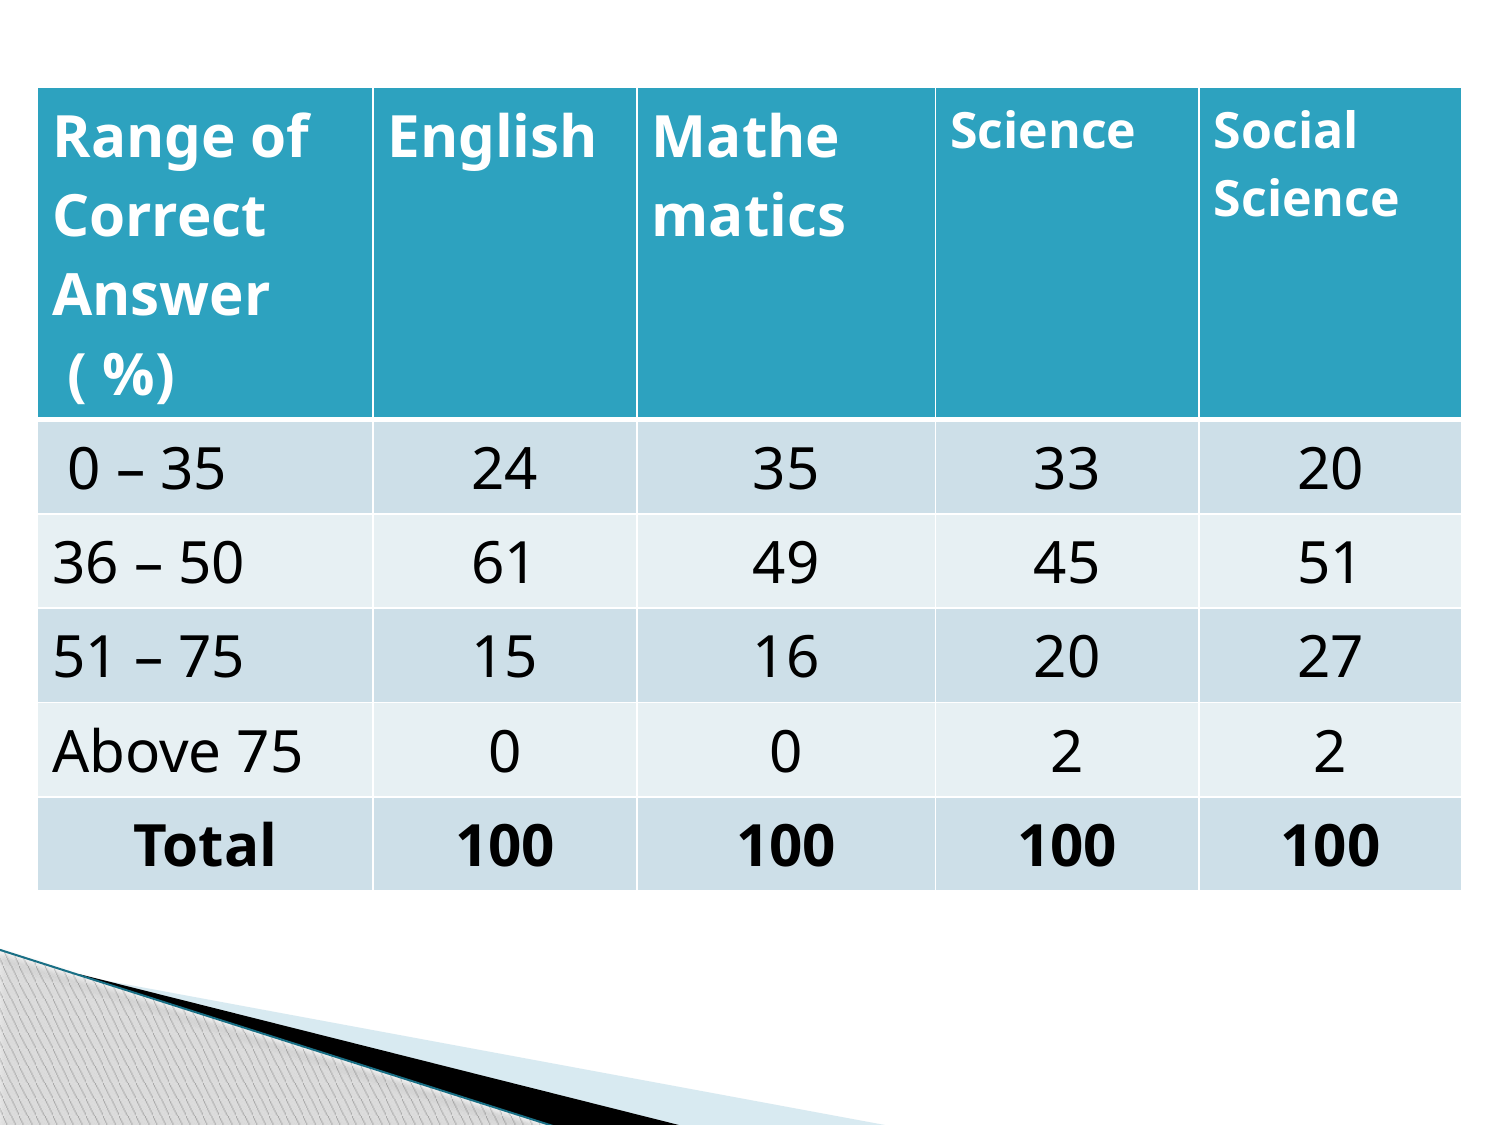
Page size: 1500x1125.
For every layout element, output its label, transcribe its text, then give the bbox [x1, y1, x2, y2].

table_cell 49 [638, 515, 935, 607]
table_cell 45 [936, 515, 1198, 607]
table_cell 0 – 35 [38, 422, 372, 513]
table_cell 51 – 75 [38, 609, 372, 702]
table_cell 2 [1200, 703, 1461, 796]
table_cell 100 [638, 798, 935, 890]
table_cell 100 [1200, 798, 1461, 890]
table_header Social Science [1200, 88, 1461, 417]
table_cell 24 [374, 422, 636, 513]
table_cell 2 [936, 703, 1198, 796]
table_cell Total [38, 798, 372, 890]
table_header Range of Correct Answer ( %) [38, 88, 372, 417]
table_cell 33 [936, 422, 1198, 513]
table_cell Above 75 [38, 703, 372, 796]
table_cell 36 – 50 [38, 515, 372, 607]
table_header English [374, 88, 636, 417]
table_cell 16 [638, 609, 935, 702]
table_cell 100 [374, 798, 636, 890]
table_cell 61 [374, 515, 636, 607]
table_cell 20 [1200, 422, 1461, 513]
table_cell 15 [374, 609, 636, 702]
table_header Science [936, 88, 1198, 417]
table_cell 20 [936, 609, 1198, 702]
table_header Mathe matics [638, 88, 935, 417]
table_cell 35 [638, 422, 935, 513]
table_cell 100 [936, 798, 1198, 890]
table_cell 0 [374, 703, 636, 796]
table_cell 27 [1200, 609, 1461, 702]
table_cell 51 [1200, 515, 1461, 607]
table_cell 0 [638, 703, 935, 796]
